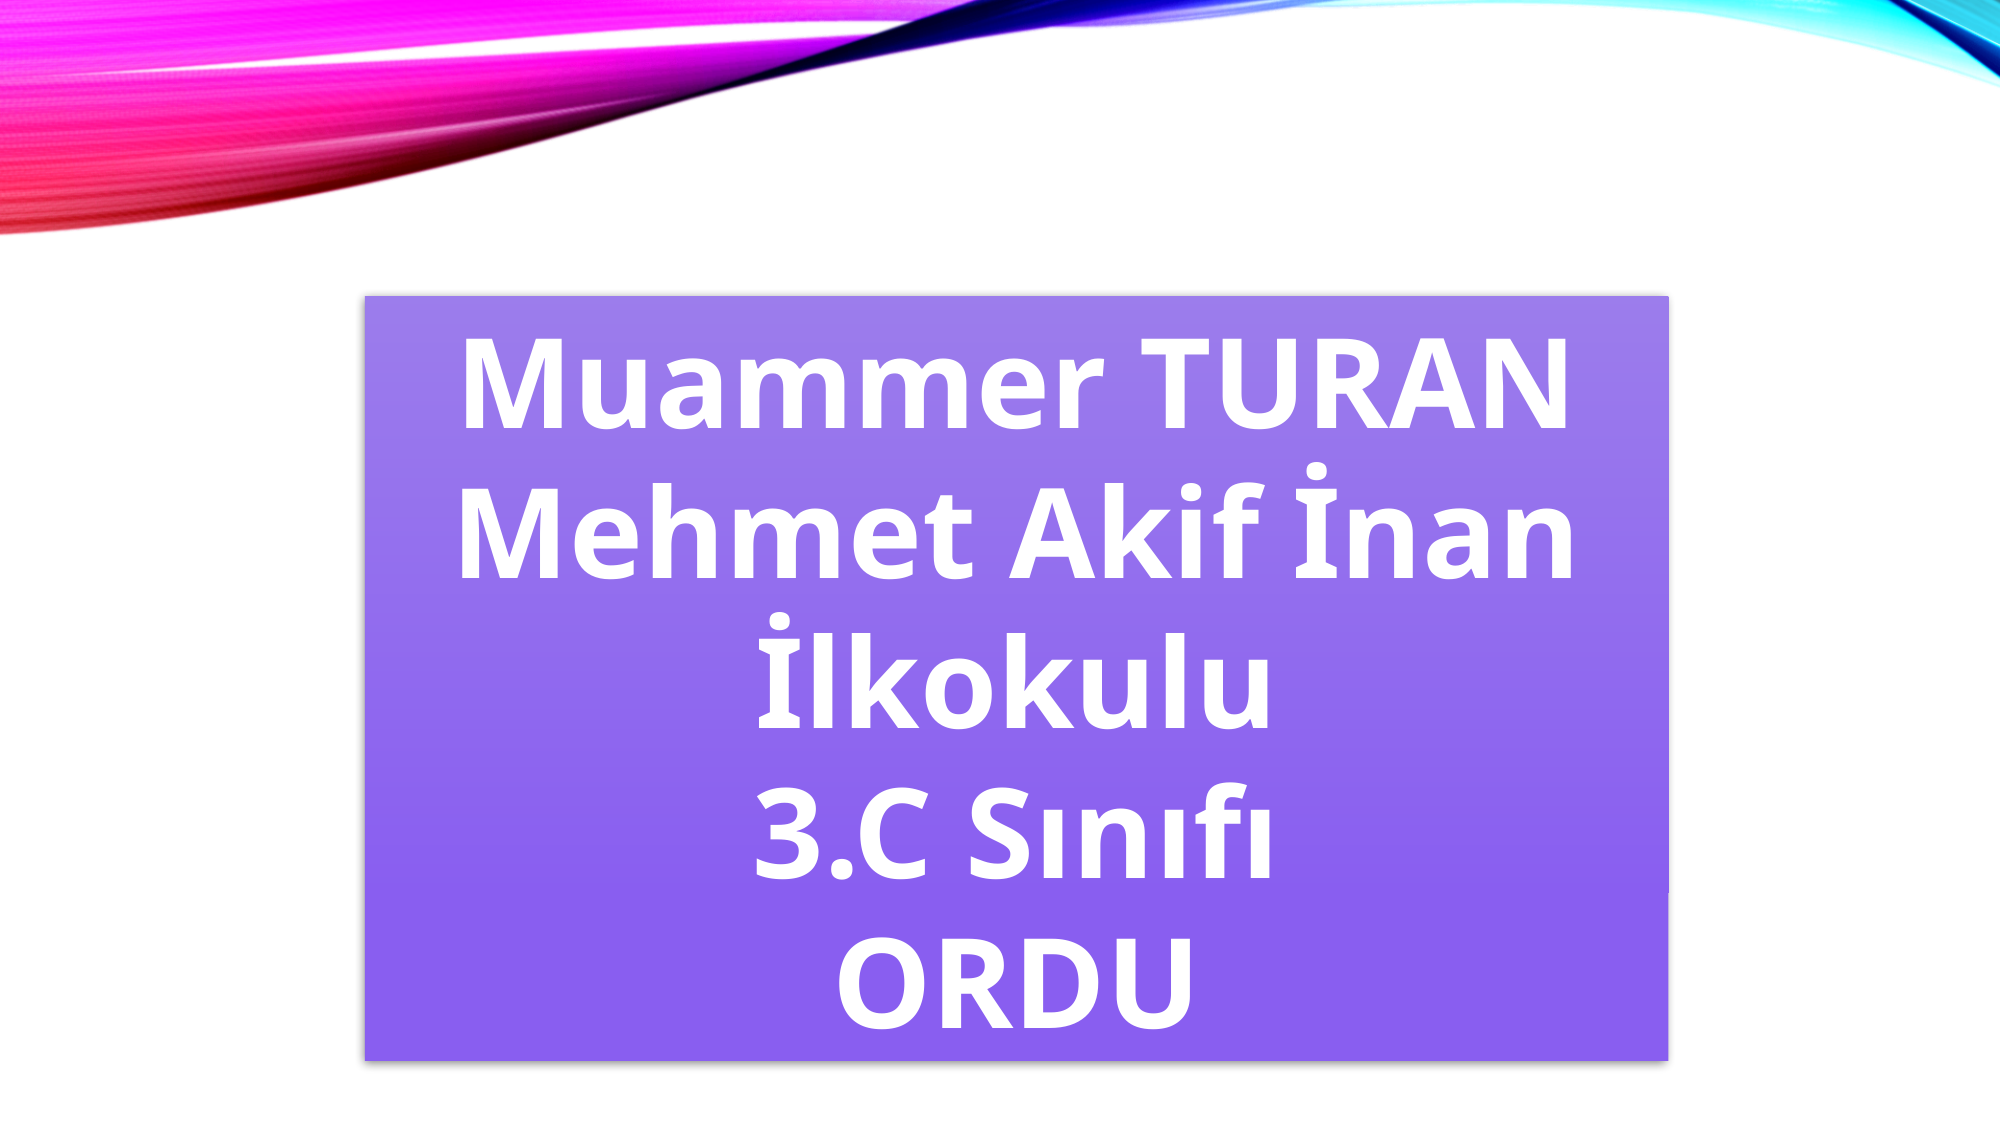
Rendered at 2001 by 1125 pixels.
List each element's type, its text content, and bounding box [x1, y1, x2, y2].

text_box Muammer TURAN Mehmet Akif İnan İlkokulu 3.C Sınıfı ORDU [364, 296, 1669, 1061]
picture [0, 0, 2000, 237]
picture [1890, 0, 2000, 75]
picture [1910, 0, 2000, 45]
